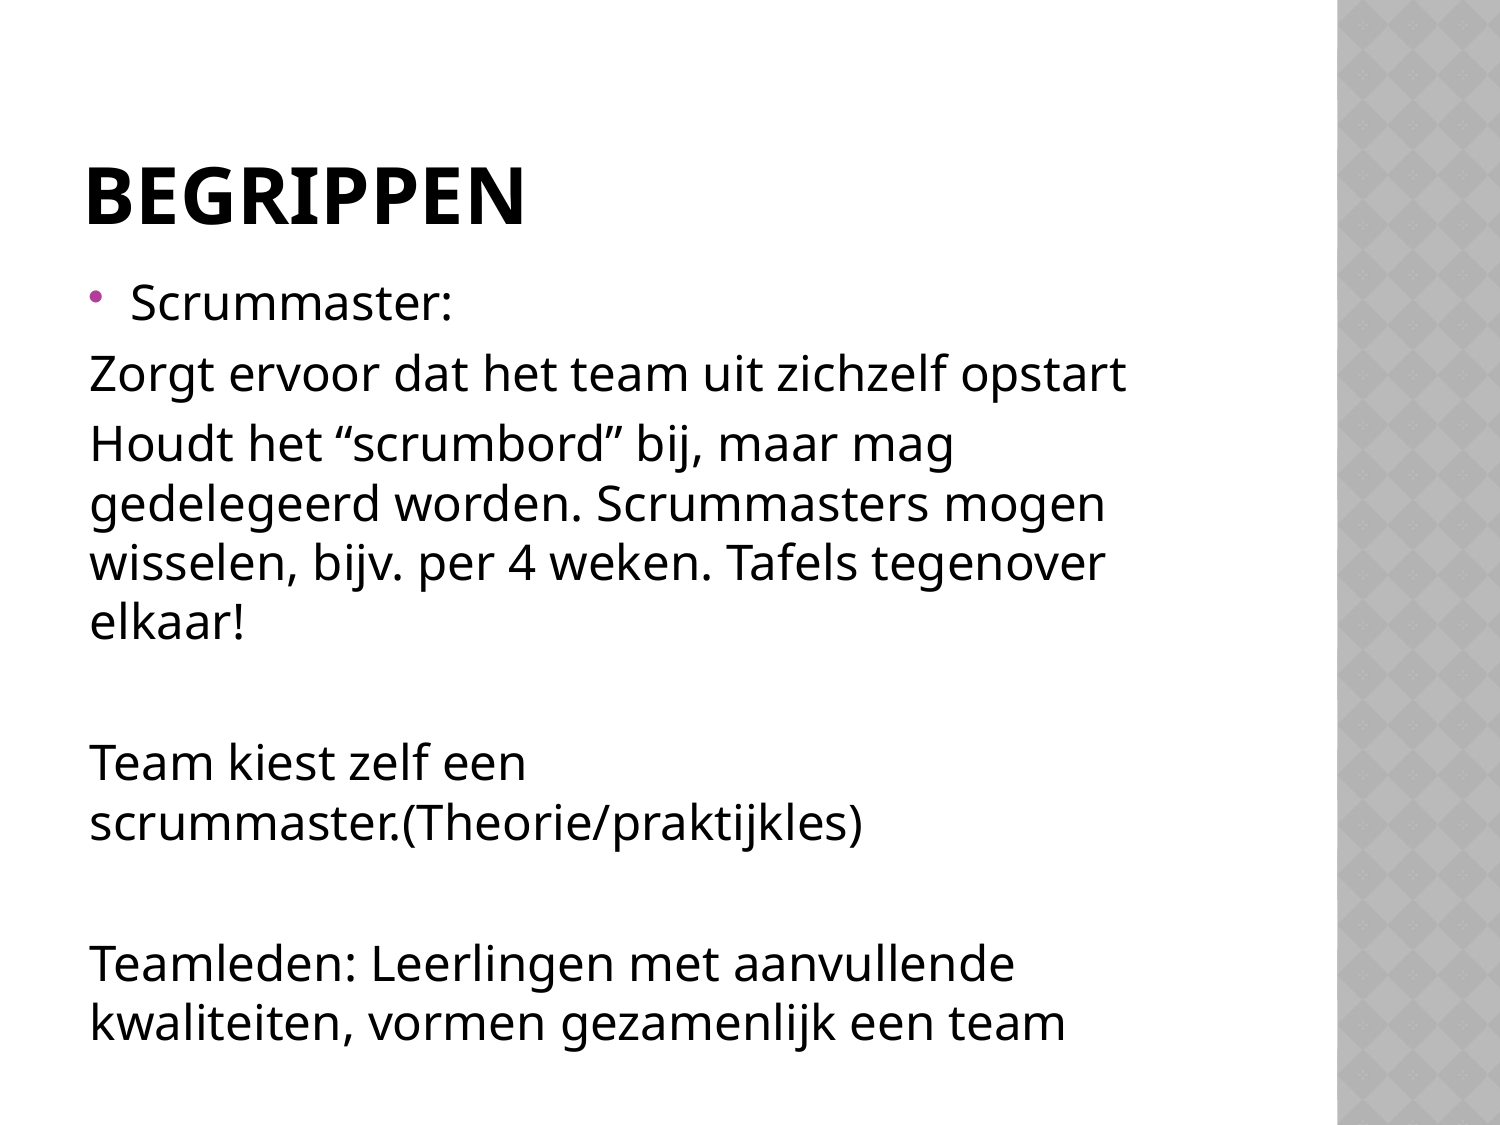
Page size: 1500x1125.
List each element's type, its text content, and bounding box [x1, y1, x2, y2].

list Scrummaster: Zorgt ervoor dat het team uit zichzelf opstart Houdt het “scrumbord” bij, maar mag gedelegeerd worden. Scrummasters mogen wisselen, bijv. per 4 weken. Tafels tegenover elkaar! Team kiest zelf een scrummaster.(Theorie/praktijkles) Teamleden: Leerlingen met aanvullende kwaliteiten, vormen gezamenlijk een team [75, 264, 1263, 1059]
title begrippen [75, 52, 1263, 240]
